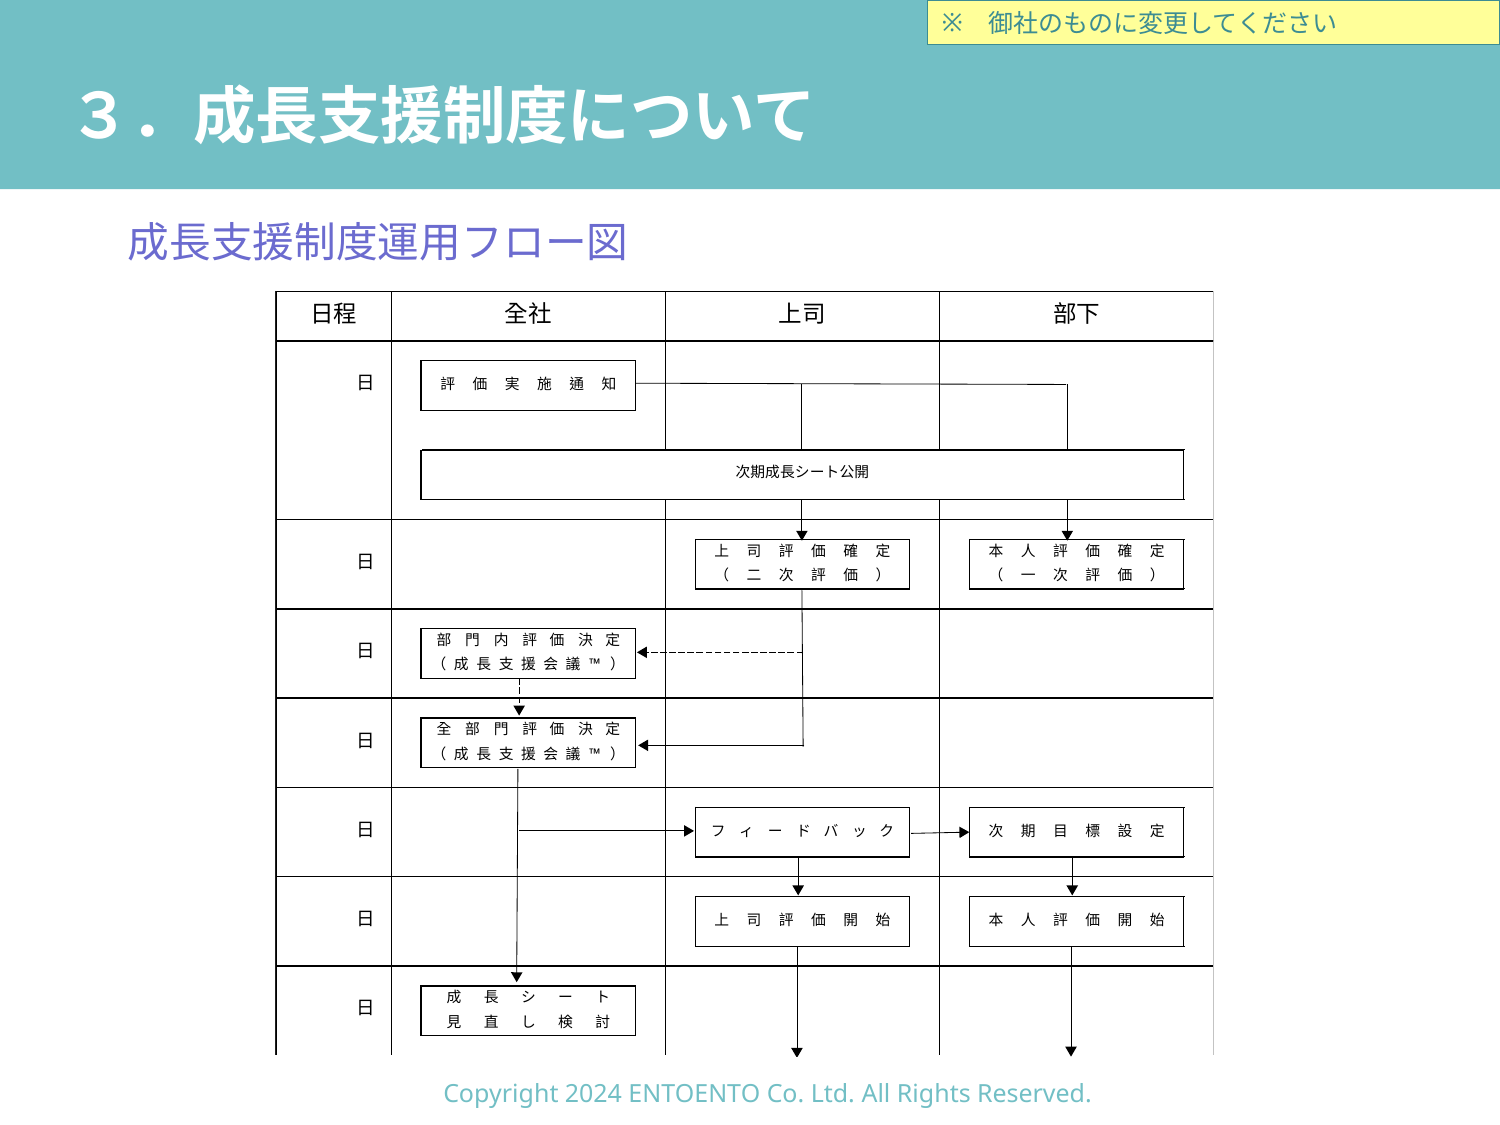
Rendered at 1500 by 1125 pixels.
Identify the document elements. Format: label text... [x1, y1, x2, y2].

title ３．成長支援制度について [53, 42, 1388, 185]
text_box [275, 290, 1215, 1057]
list 成長支援制度運用フロー図 [112, 208, 1388, 1012]
text_box 御社のものに変更してください [927, 0, 1500, 45]
footer Copyright 2024 ENTOENTO Co. Ltd. All Rights Reserved. [206, 1070, 1331, 1125]
